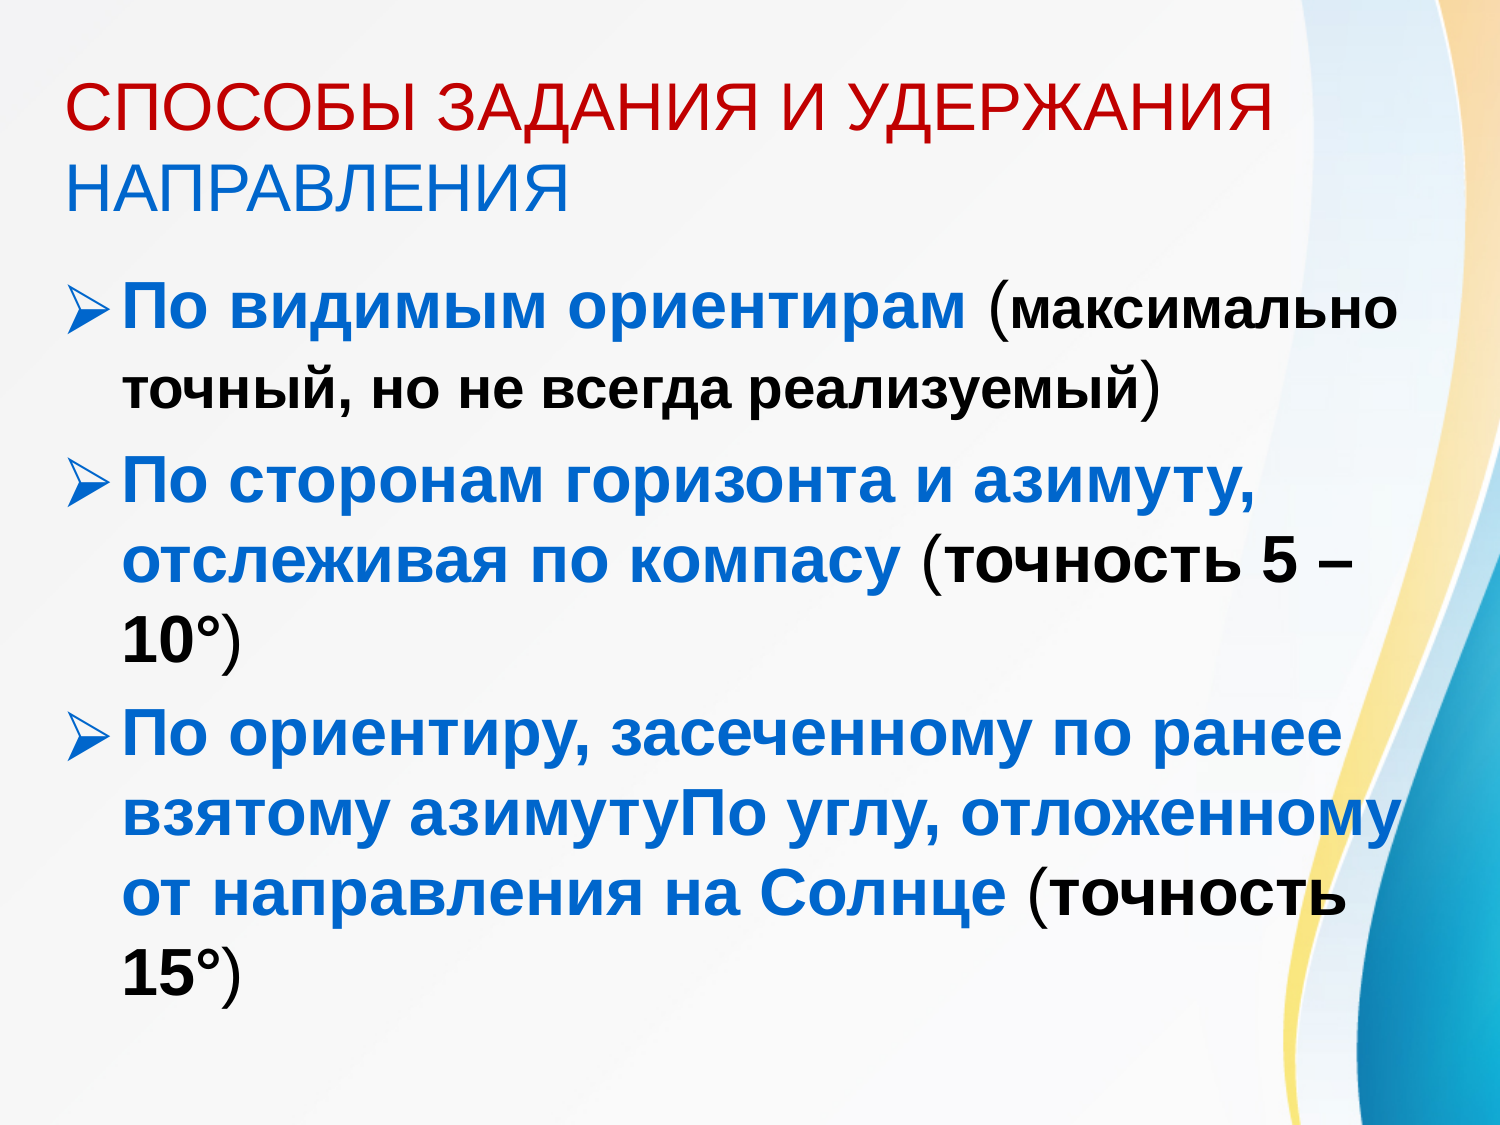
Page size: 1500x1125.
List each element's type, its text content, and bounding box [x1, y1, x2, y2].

list По видимым ориентирам (максимально точный, но не всегда реализуемый) По сторонам горизонта и азимуту, отслеживая по компасу (точность 5 – 10°) По ориентиру, засеченному по ранее взятому азимутуПо углу, отложенному от направления на Солнце (точность 15°) [49, 254, 1476, 998]
picture [0, 0, 1500, 1125]
title СПОСОБЫ ЗАДАНИЯ И УДЕРЖАНИЯ НАПРАВЛЕНИЯ [49, 74, 1476, 213]
